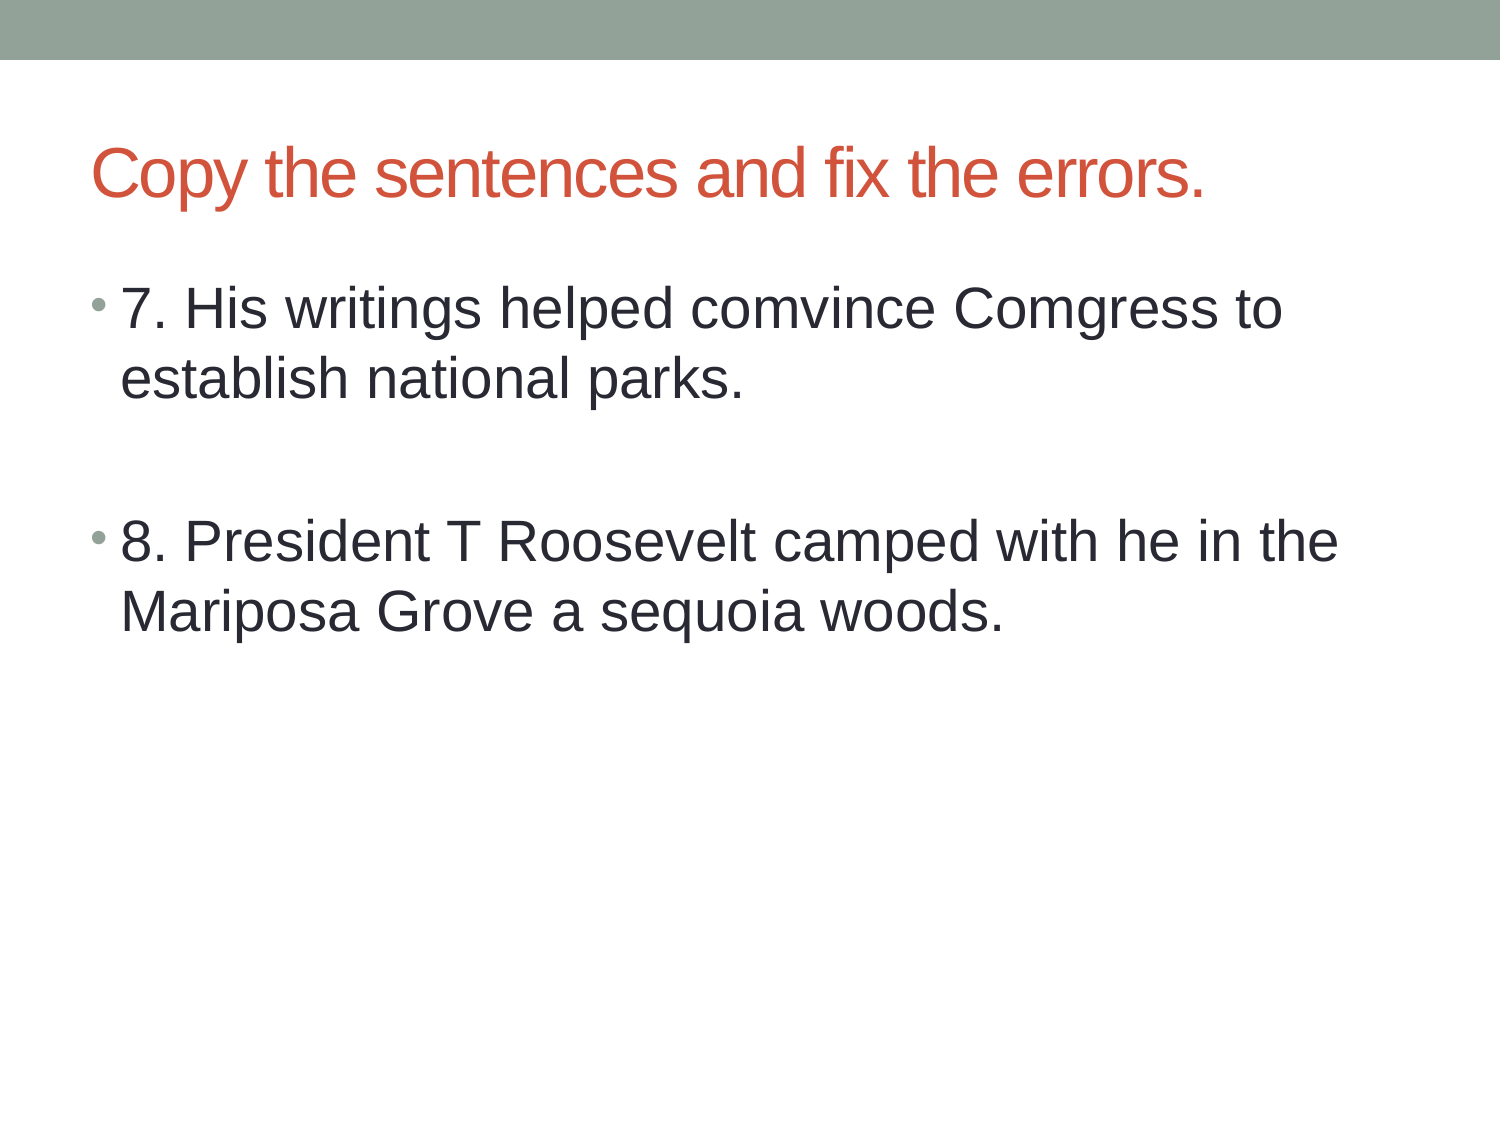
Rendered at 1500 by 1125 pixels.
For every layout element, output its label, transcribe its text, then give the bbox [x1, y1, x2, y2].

title Copy the sentences and fix the errors. [75, 87, 1425, 250]
list 7. His writings helped comvince Comgress to establish national parks. 8. President T Roosevelt camped with he in the Mariposa Grove a sequoia woods. [75, 262, 1425, 1063]
